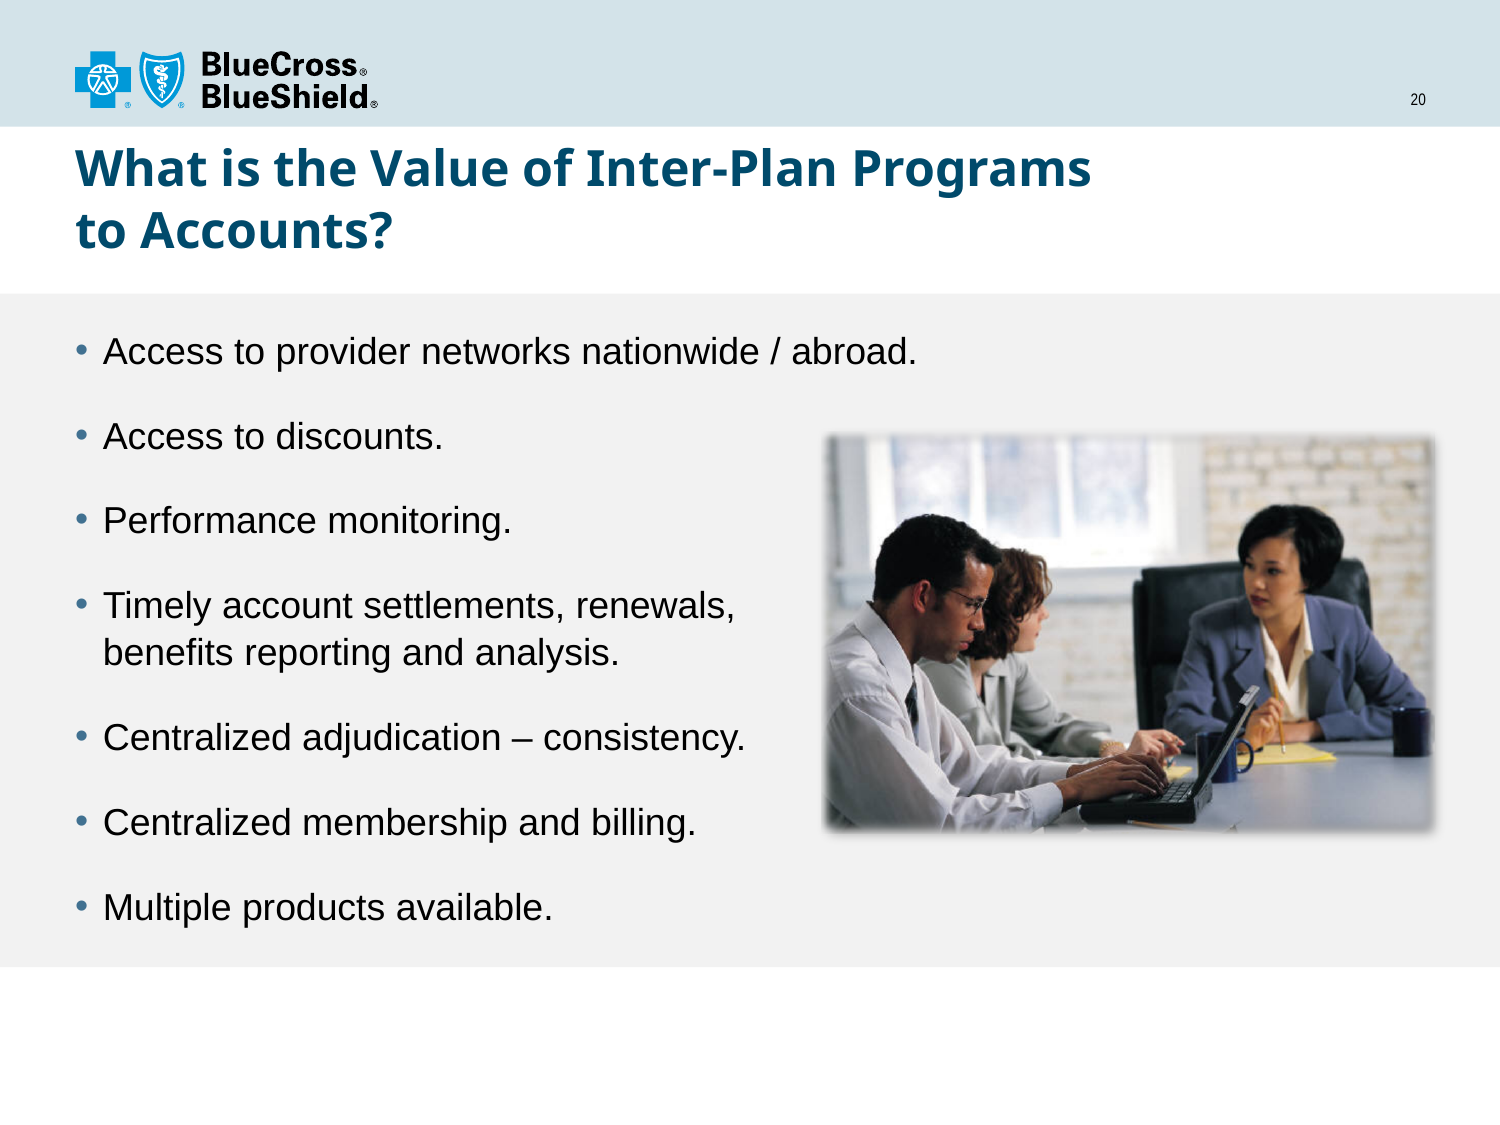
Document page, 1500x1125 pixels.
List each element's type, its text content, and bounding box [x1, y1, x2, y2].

picture [178, 101, 185, 109]
list Access to provider networks nationwide / abroad. Access to discounts. Performance monitoring. Timely account settlements, renewals, benefits reporting and analysis. Centralized adjudication – consistency. Centralized membership and billing. Multiple products available. [75, 317, 1425, 960]
title What is the Value of Inter-Plan Programs to Accounts? [75, 133, 1425, 246]
picture [124, 101, 131, 109]
picture [820, 429, 1435, 834]
text_box [0, 292, 1500, 969]
